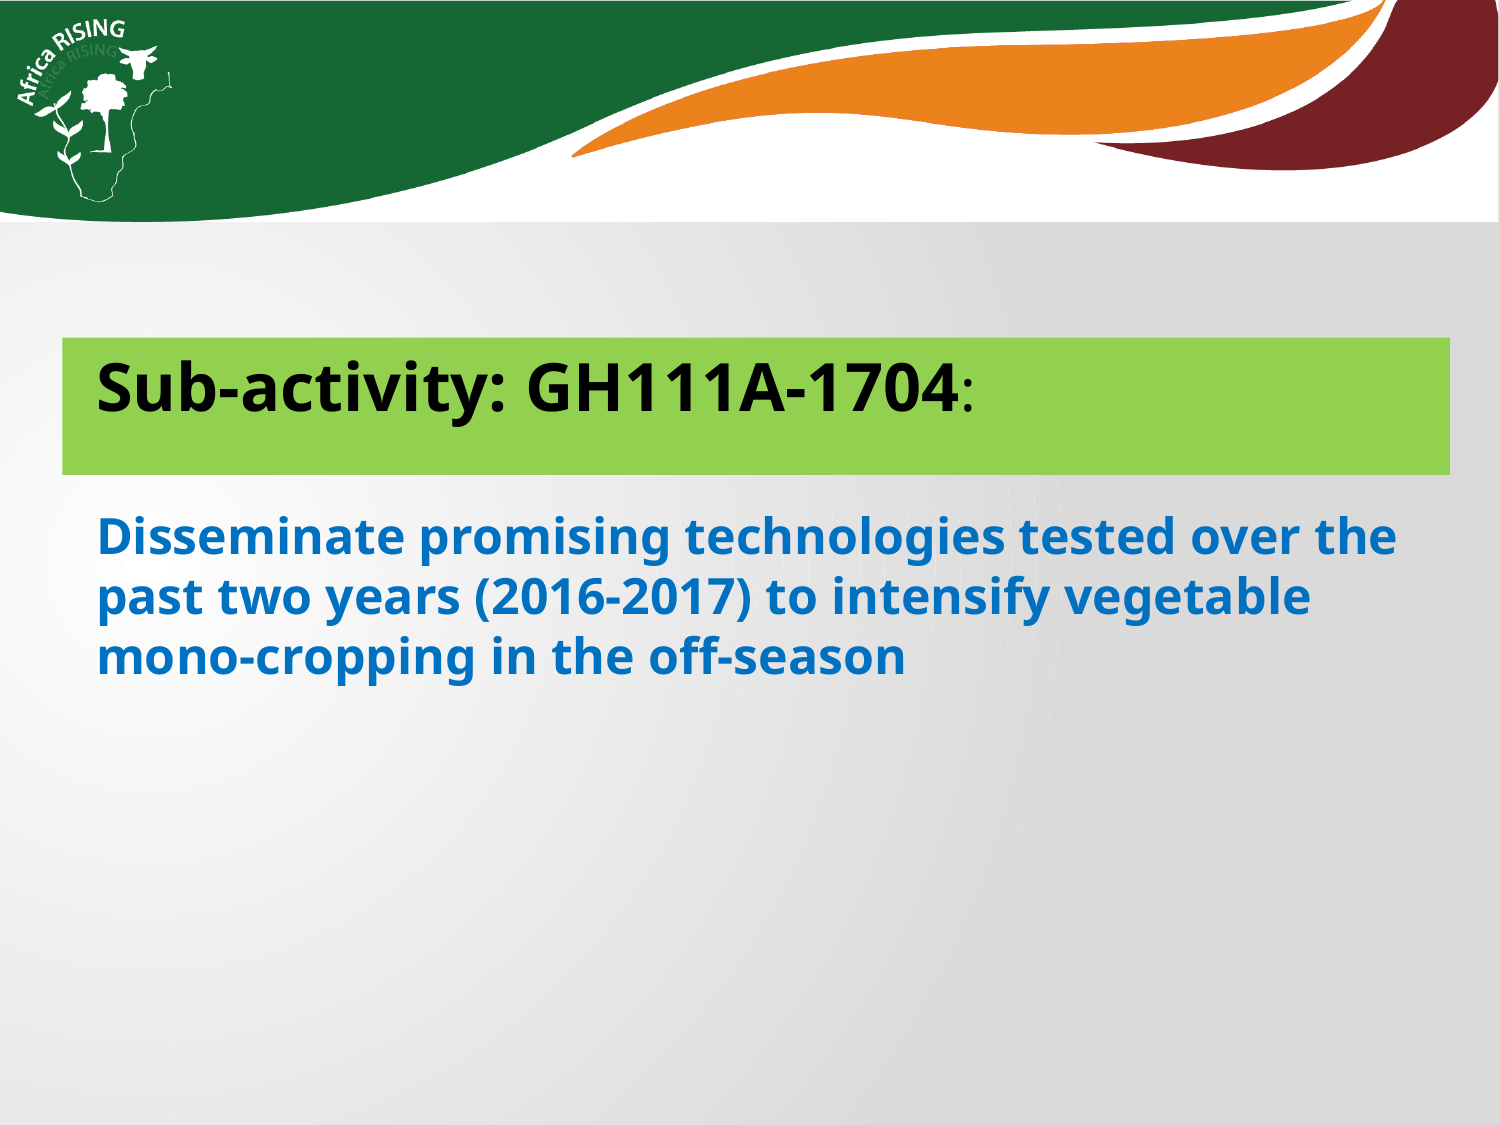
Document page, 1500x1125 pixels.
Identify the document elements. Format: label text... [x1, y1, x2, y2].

list Sub-activity: GH111A-1704: Disseminate promising technologies tested over the past two years (2016-2017) to intensify vegetable mono-cropping in the off-season [62, 337, 1450, 475]
picture [0, 0, 1499, 222]
